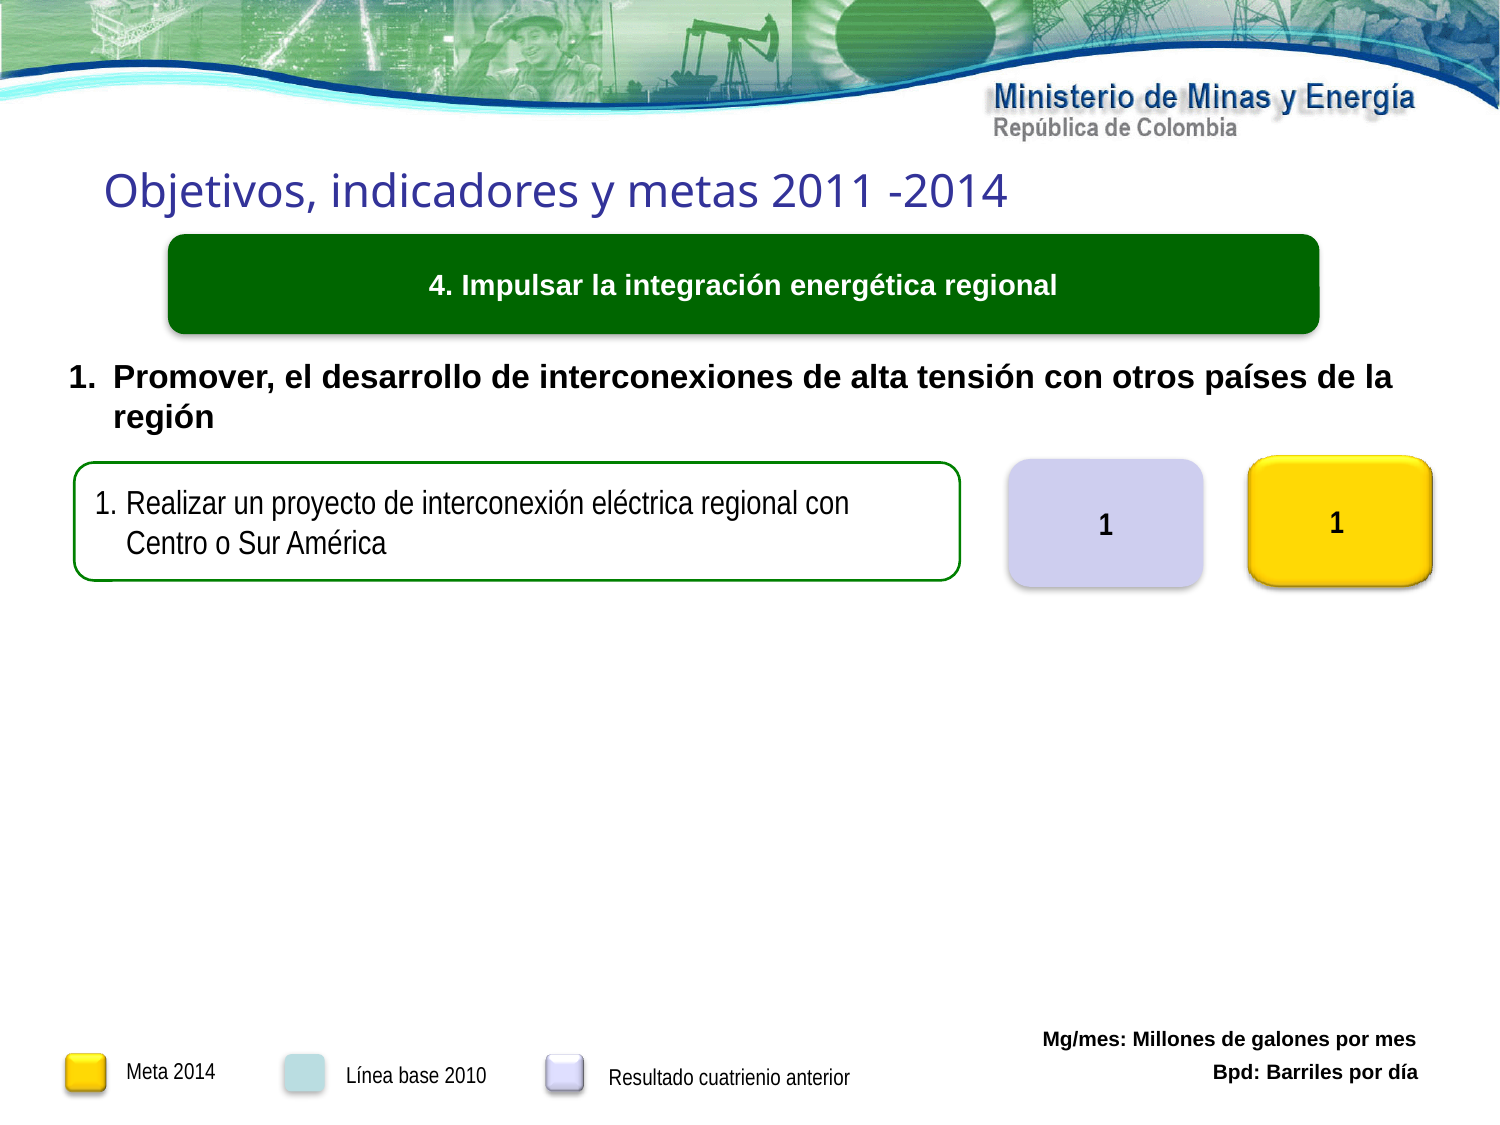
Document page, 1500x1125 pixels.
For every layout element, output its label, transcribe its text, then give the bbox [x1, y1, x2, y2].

text_box Resultado cuatrienio anterior [597, 1055, 866, 1098]
text_box Meta 2014 [116, 1049, 231, 1092]
picture [0, 0, 1500, 1125]
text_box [284, 1053, 508, 1097]
text_box 4. Impulsar la integración energética regional [167, 234, 1320, 335]
text_box 1 [1008, 458, 1204, 587]
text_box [1236, 449, 1444, 599]
text_box Bpd: Barriles por día [1198, 1051, 1434, 1091]
text_box 1. Realizar un proyecto de interconexión eléctrica regional con Centro o Sur América [74, 462, 960, 581]
text_box 1. Promover, el desarrollo de interconexiones de alta tensión con otros países de la región [53, 347, 1418, 443]
text_box Objetivos, indicadores y metas 2011 -2014 [88, 144, 1446, 225]
text_box Mg/mes: Millones de galones por mes [1027, 1018, 1432, 1058]
